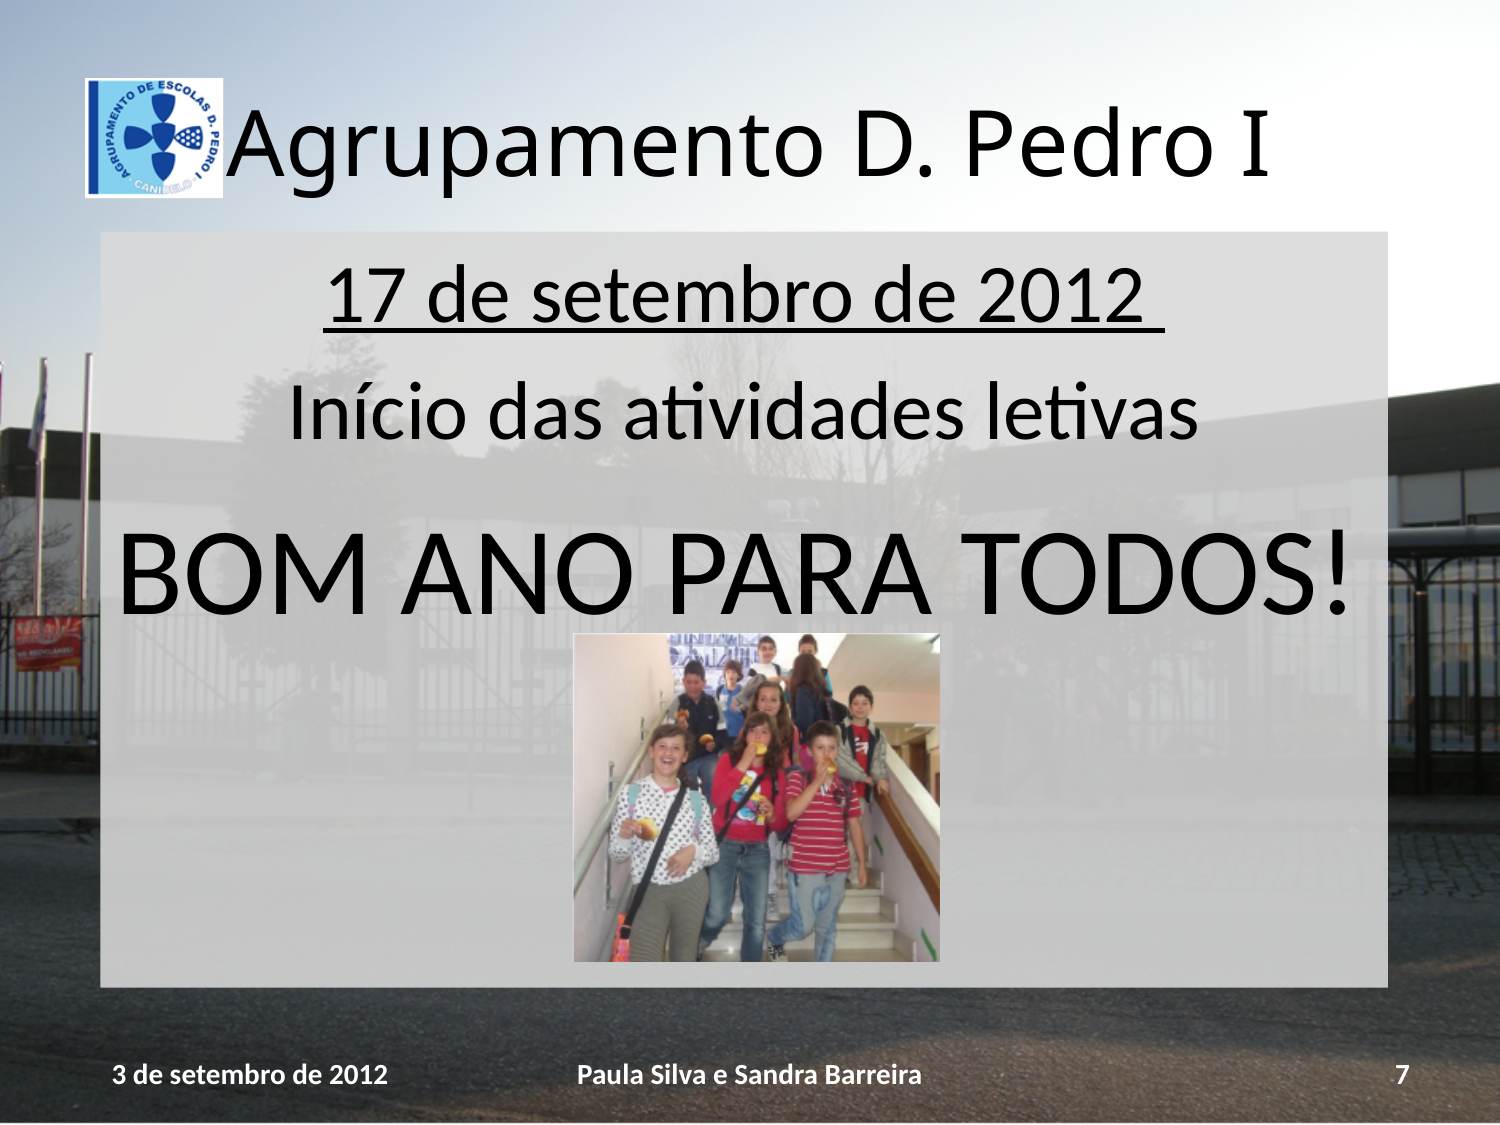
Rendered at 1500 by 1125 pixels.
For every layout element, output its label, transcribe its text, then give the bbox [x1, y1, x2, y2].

slide_number 7 [1074, 1042, 1425, 1103]
picture [0, 0, 1500, 1125]
title Agrupamento D. Pedro I [112, 19, 1388, 231]
footer Paula Silva e Sandra Barreira [512, 1042, 988, 1103]
slide_number 3 de setembro de 2012 [75, 1042, 425, 1103]
subtitle 17 de setembro de 2012 Início das atividades letivas BOM ANO PARA TODOS! [100, 231, 1389, 988]
